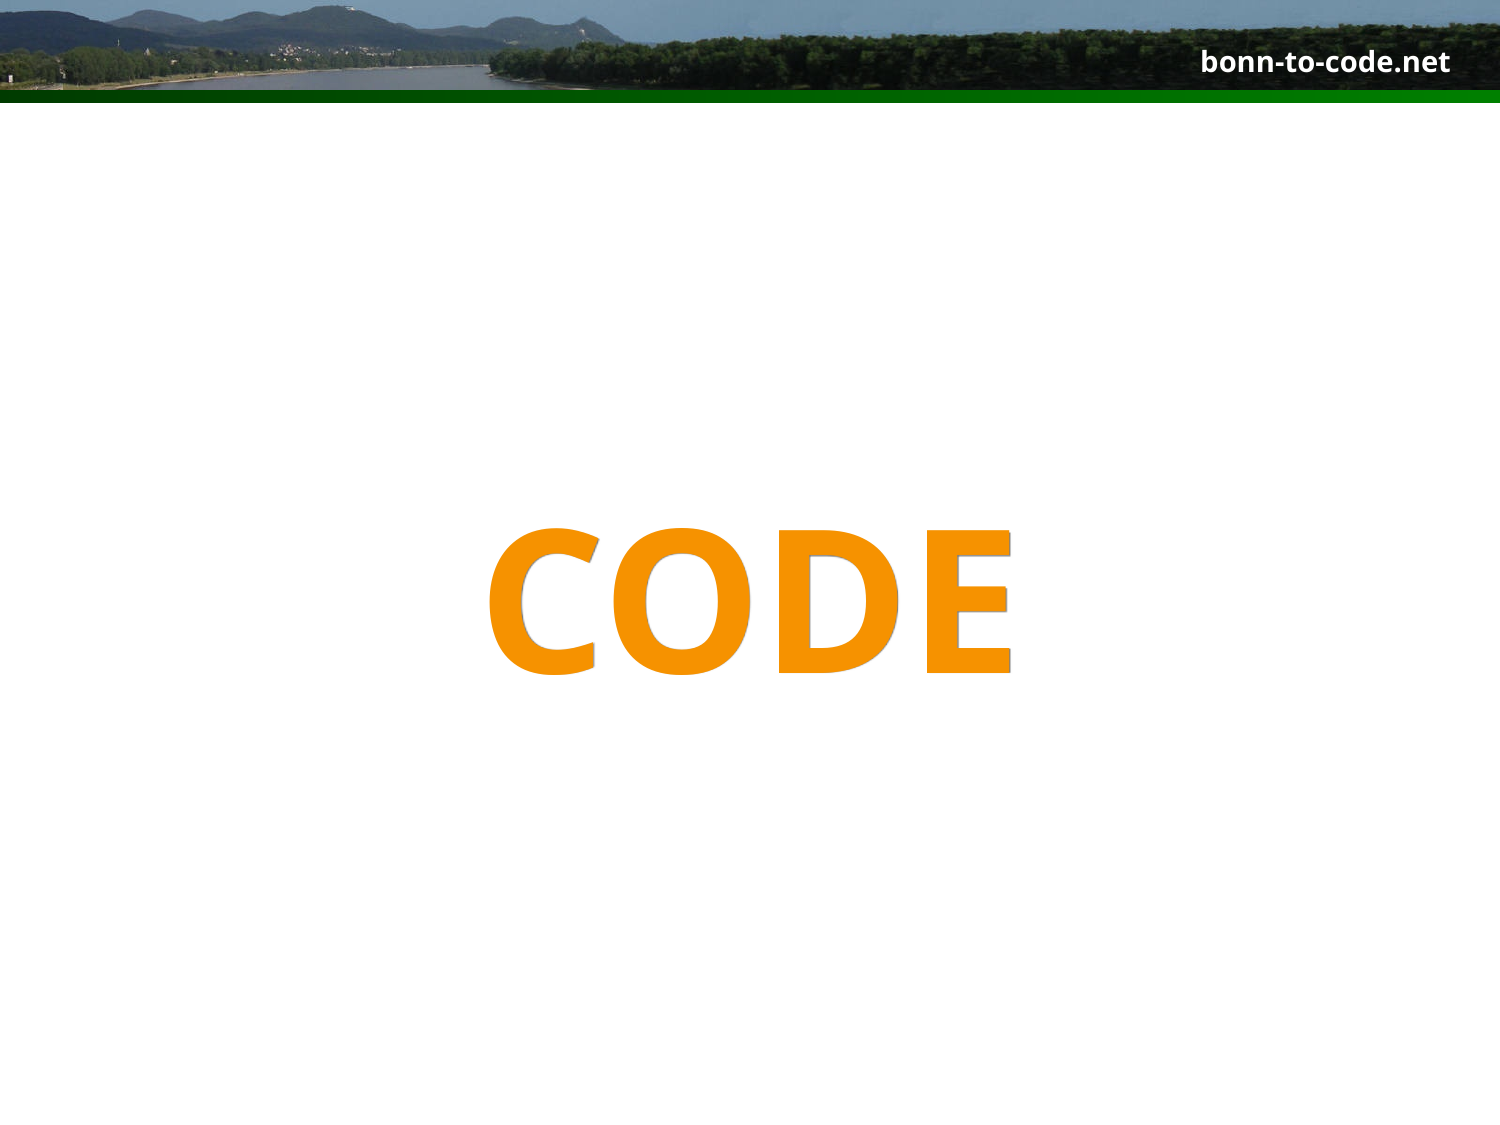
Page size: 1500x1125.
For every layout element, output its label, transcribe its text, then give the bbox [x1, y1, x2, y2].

picture [0, 0, 1500, 90]
title CODE [0, 515, 1500, 672]
